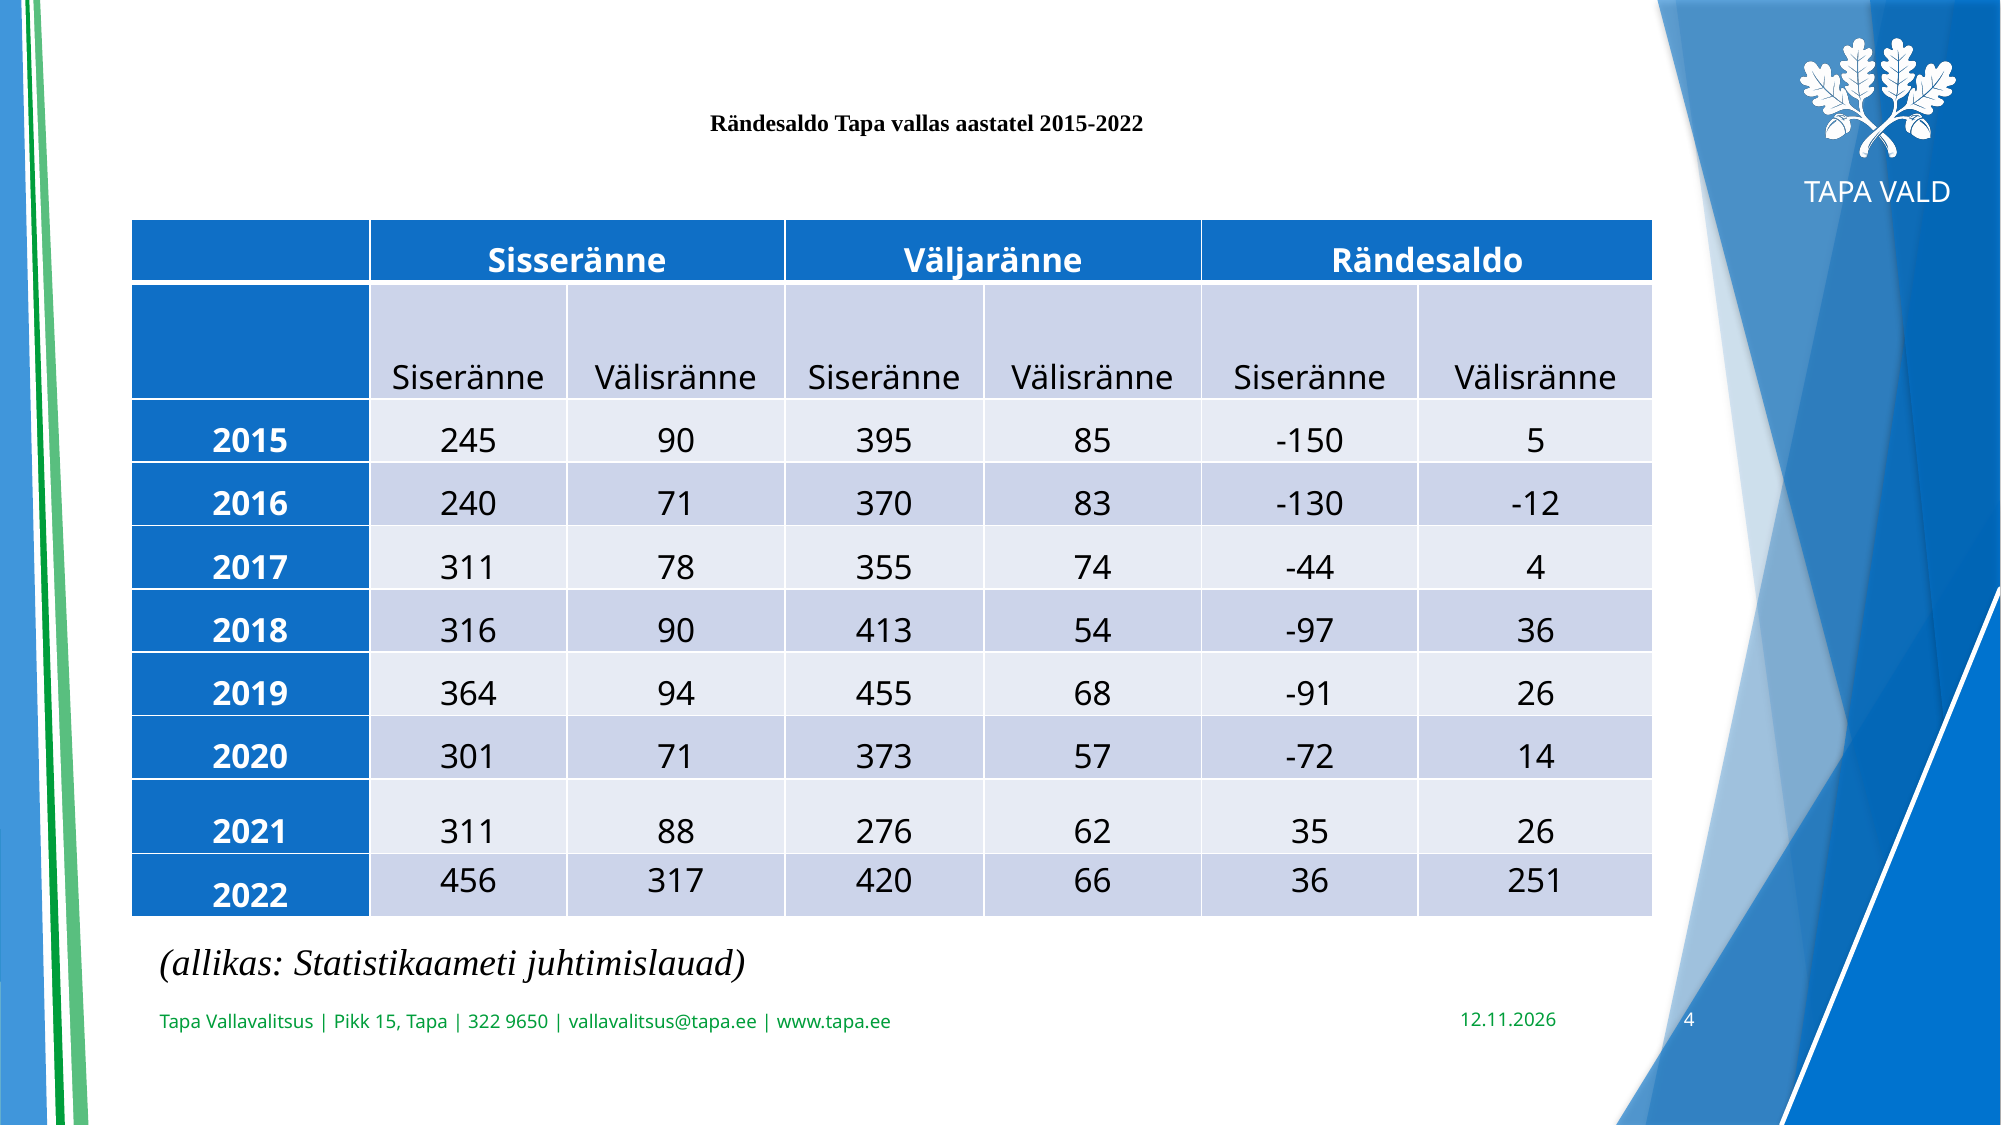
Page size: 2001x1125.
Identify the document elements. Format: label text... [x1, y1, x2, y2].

table_cell 2017 [132, 526, 369, 588]
table_cell -91 [1202, 653, 1417, 715]
table_cell 78 [568, 526, 784, 588]
text_box (allikas: Statistikaameti juhtimislauad) [144, 930, 1146, 991]
footer Tapa Vallavalitsus | Pikk 15, Tapa | 322 9650 | vallavalitsus@tapa.ee | www.tapa.ee [144, 992, 1396, 1053]
table_cell 36 [1419, 590, 1652, 651]
table_cell -44 [1202, 526, 1417, 588]
table_cell -97 [1202, 590, 1417, 651]
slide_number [1421, 990, 1572, 1051]
table_cell 2021 [132, 780, 369, 853]
table_cell 373 [786, 716, 983, 778]
table_cell Siseränne [786, 285, 983, 398]
table_cell 14 [1419, 716, 1652, 778]
table_cell [132, 285, 369, 398]
table_cell 88 [568, 780, 784, 853]
table_cell Välisränne [568, 285, 784, 398]
table_cell 420 [786, 854, 983, 916]
table_cell 26 [1419, 780, 1652, 853]
table_cell 317 [568, 854, 784, 916]
table_cell 71 [568, 716, 784, 778]
table_cell 456 [371, 854, 566, 916]
table_cell 5 [1419, 400, 1652, 461]
table_cell 71 [568, 463, 784, 525]
table_cell 364 [371, 653, 566, 715]
table_cell 455 [786, 653, 983, 715]
table_header Rändesaldo [1202, 220, 1652, 280]
table_cell 66 [985, 854, 1201, 916]
table_cell Välisränne [1419, 285, 1652, 398]
table_cell 54 [985, 590, 1201, 651]
table_header Sisseränne [371, 220, 784, 280]
table_cell 57 [985, 716, 1201, 778]
table_cell 413 [786, 590, 983, 651]
table_cell 311 [371, 780, 566, 853]
table_cell 251 [1419, 854, 1652, 916]
table_cell 90 [568, 590, 784, 651]
table_cell -12 [1419, 463, 1652, 525]
table_cell 36 [1202, 854, 1417, 916]
table_cell 83 [985, 463, 1201, 525]
table_cell 245 [371, 400, 566, 461]
title Rändesaldo Tapa vallas aastatel 2015-2022 [144, 99, 1710, 170]
table_cell 35 [1202, 780, 1417, 853]
table_cell 2019 [132, 653, 369, 715]
table_cell 240 [371, 463, 566, 525]
table_cell -150 [1202, 400, 1417, 461]
table_cell 26 [1419, 653, 1652, 715]
table_cell 316 [371, 590, 566, 651]
table_header [132, 220, 369, 280]
table_cell 2016 [132, 463, 369, 525]
table_cell 4 [1419, 526, 1652, 588]
table_cell 2015 [132, 400, 369, 461]
table_header Väljaränne [786, 220, 1201, 280]
table_cell -130 [1202, 463, 1417, 525]
table_cell 301 [371, 716, 566, 778]
table_cell 355 [786, 526, 983, 588]
table_cell Siseränne [1202, 285, 1417, 398]
table_cell 62 [985, 780, 1201, 853]
table_cell 2022 [132, 854, 369, 916]
table_cell Siseränne [371, 285, 566, 398]
table_cell 85 [985, 400, 1201, 461]
table_cell 68 [985, 653, 1201, 715]
table_cell -72 [1202, 716, 1417, 778]
table_cell 74 [985, 526, 1201, 588]
table_cell 2020 [132, 716, 369, 778]
slide_number 4 [1597, 990, 1710, 1051]
table_cell 395 [786, 400, 983, 461]
table_cell 90 [568, 400, 784, 461]
picture [1800, 38, 1956, 158]
table_cell 94 [568, 653, 784, 715]
table_cell 311 [371, 526, 566, 588]
table_cell 2018 [132, 590, 369, 651]
table_cell 370 [786, 463, 983, 525]
table_cell 276 [786, 780, 983, 853]
table_cell Välisränne [985, 285, 1201, 398]
